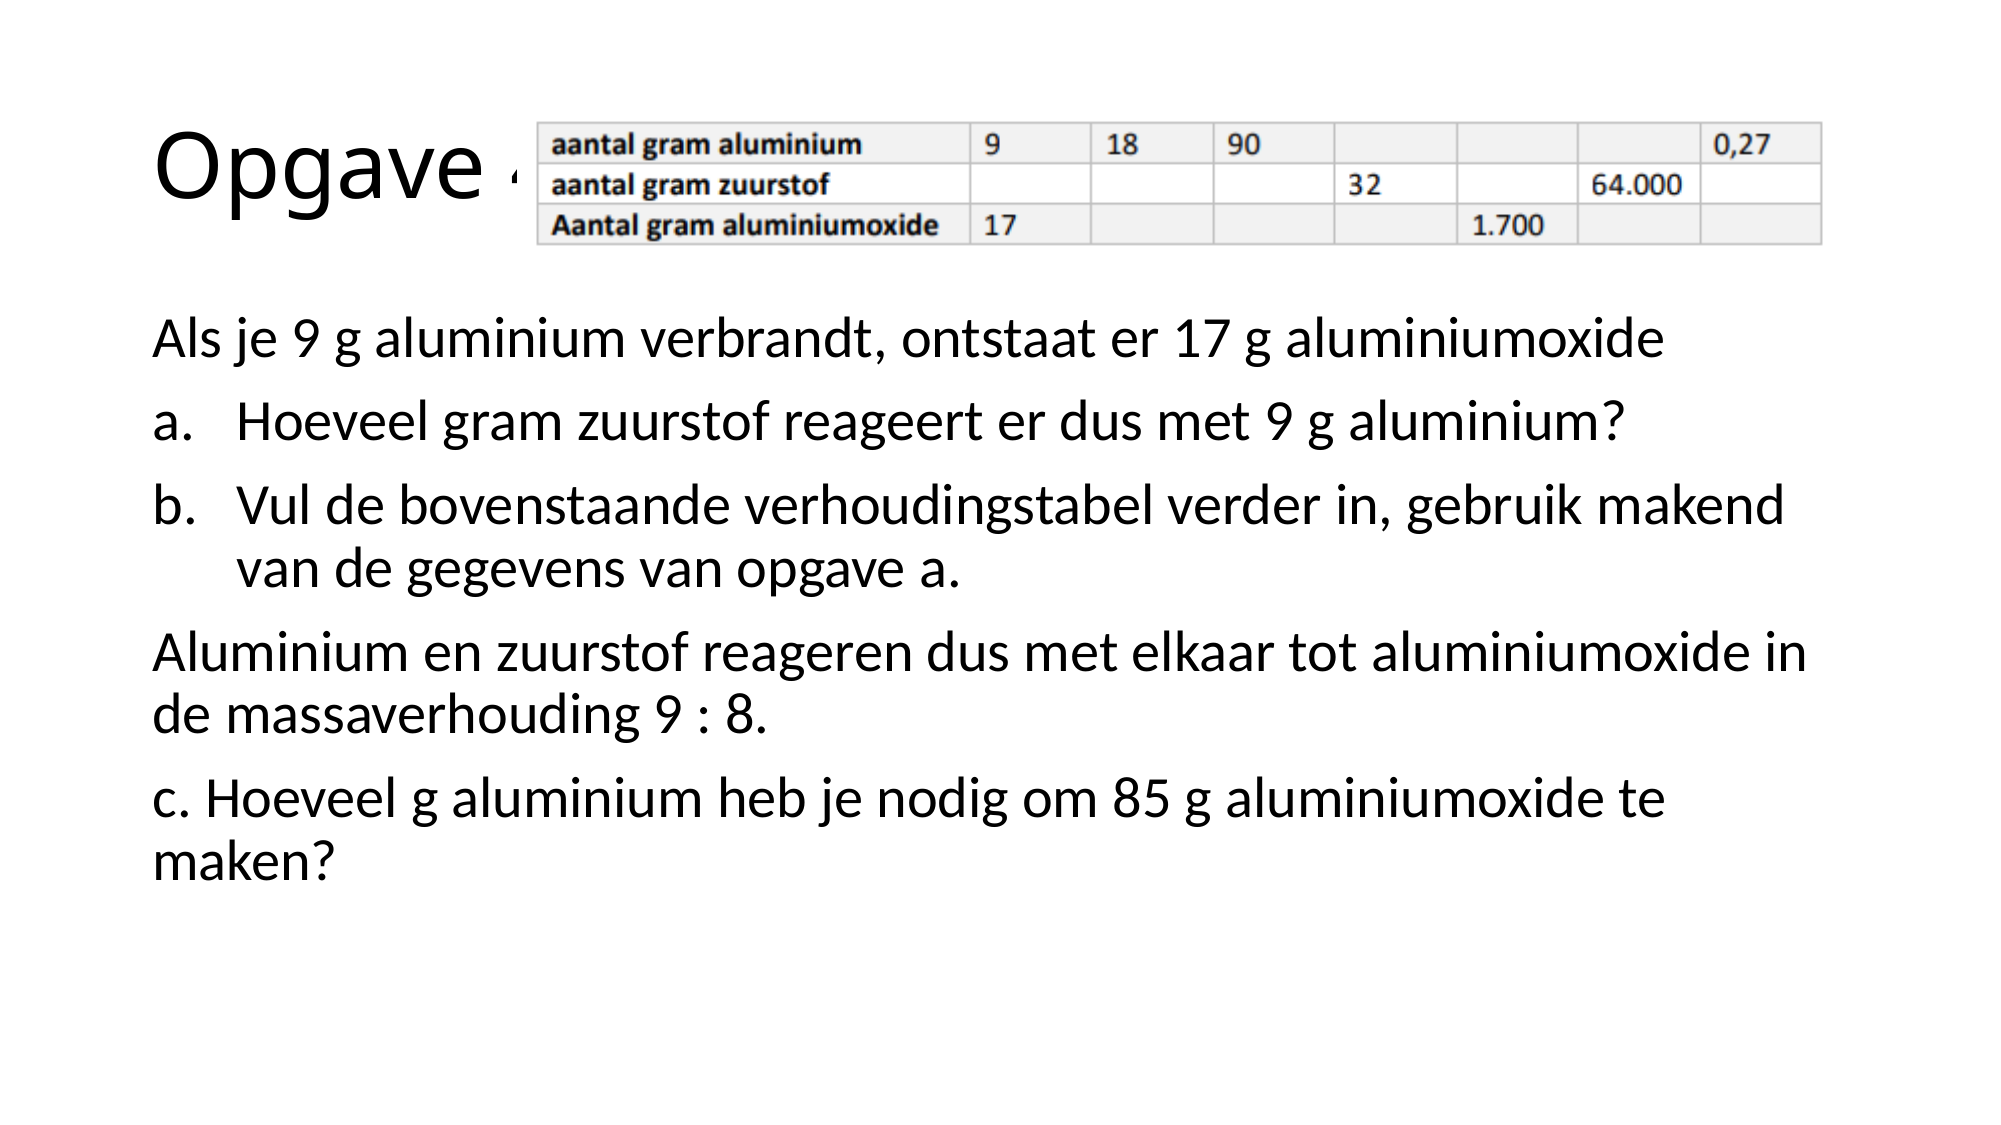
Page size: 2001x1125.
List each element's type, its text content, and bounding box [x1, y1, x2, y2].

picture [517, 96, 1847, 278]
title Opgave 4 [137, 59, 1863, 278]
list Als je 9 g aluminium verbrandt, ontstaat er 17 g aluminiumoxide Hoeveel gram zuurstof reageert er dus met 9 g aluminium? Vul de bovenstaande verhoudingstabel verder in, gebruik makend van de gegevens van opgave a. Aluminium en zuurstof reageren dus met elkaar tot aluminiumoxide in de massaverhouding 9 : 8. c. Hoeveel g aluminium heb je nodig om 85 g aluminiumoxide te maken? [137, 299, 1863, 1014]
